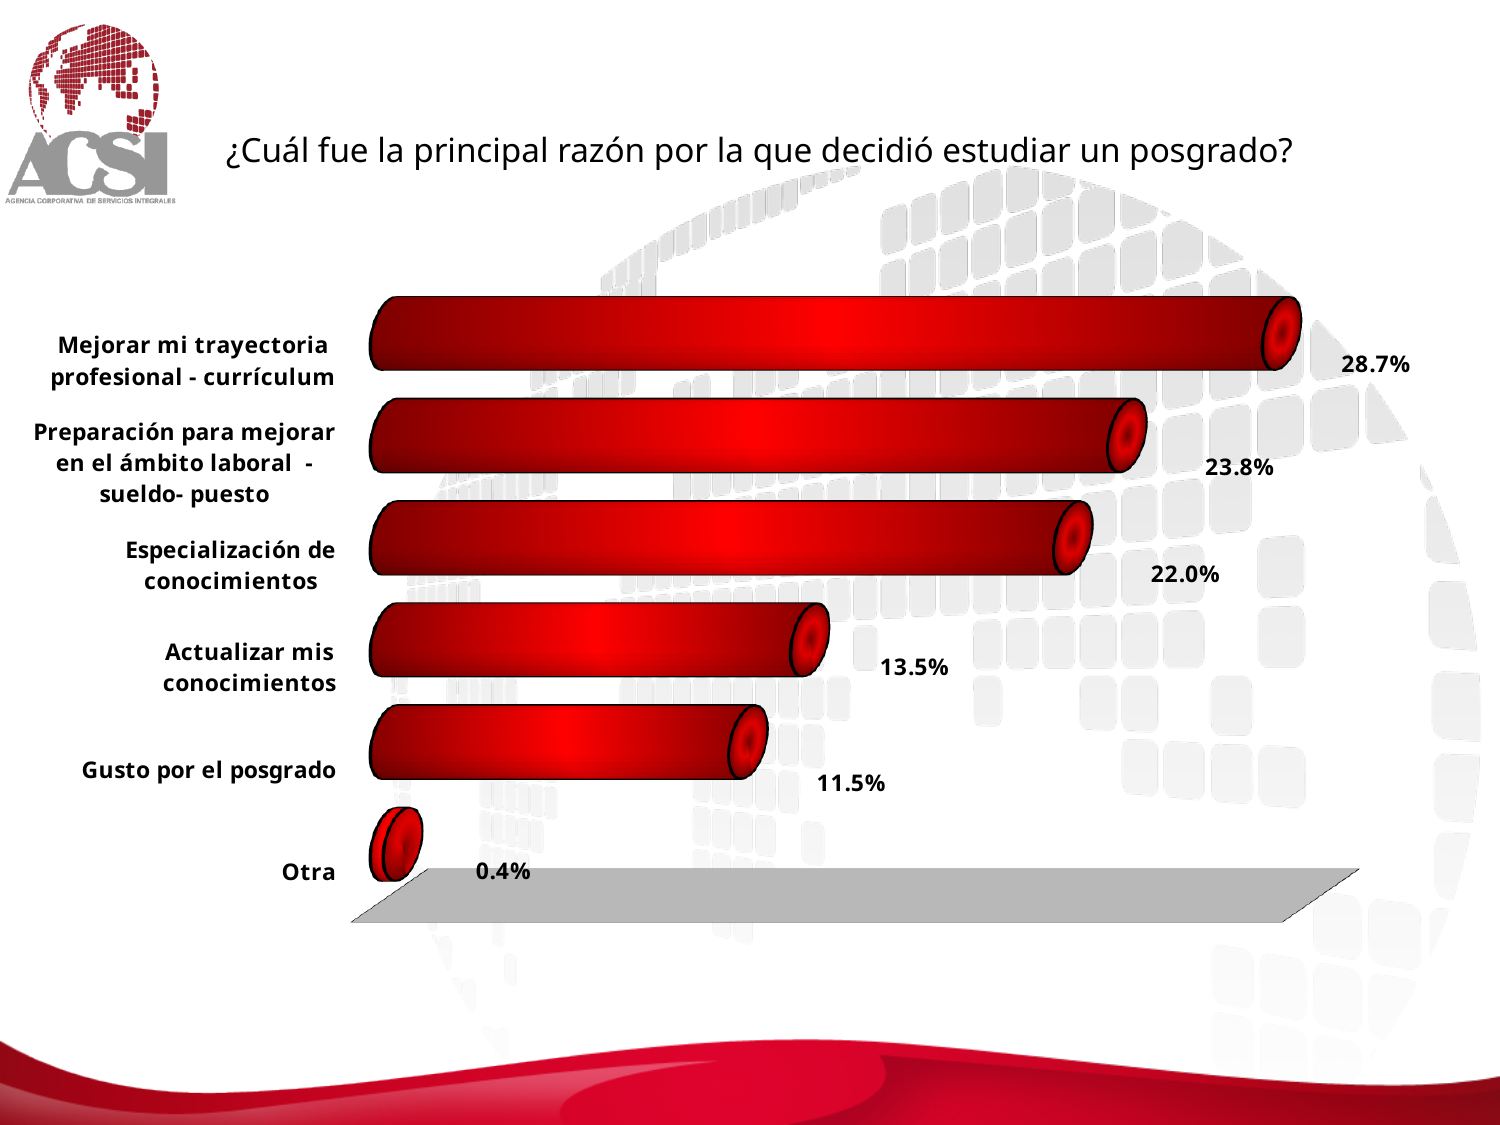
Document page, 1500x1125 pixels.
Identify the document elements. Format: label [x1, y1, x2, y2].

picture [0, 19, 182, 208]
picture [0, 149, 1500, 1125]
chart [29, 125, 1474, 1021]
